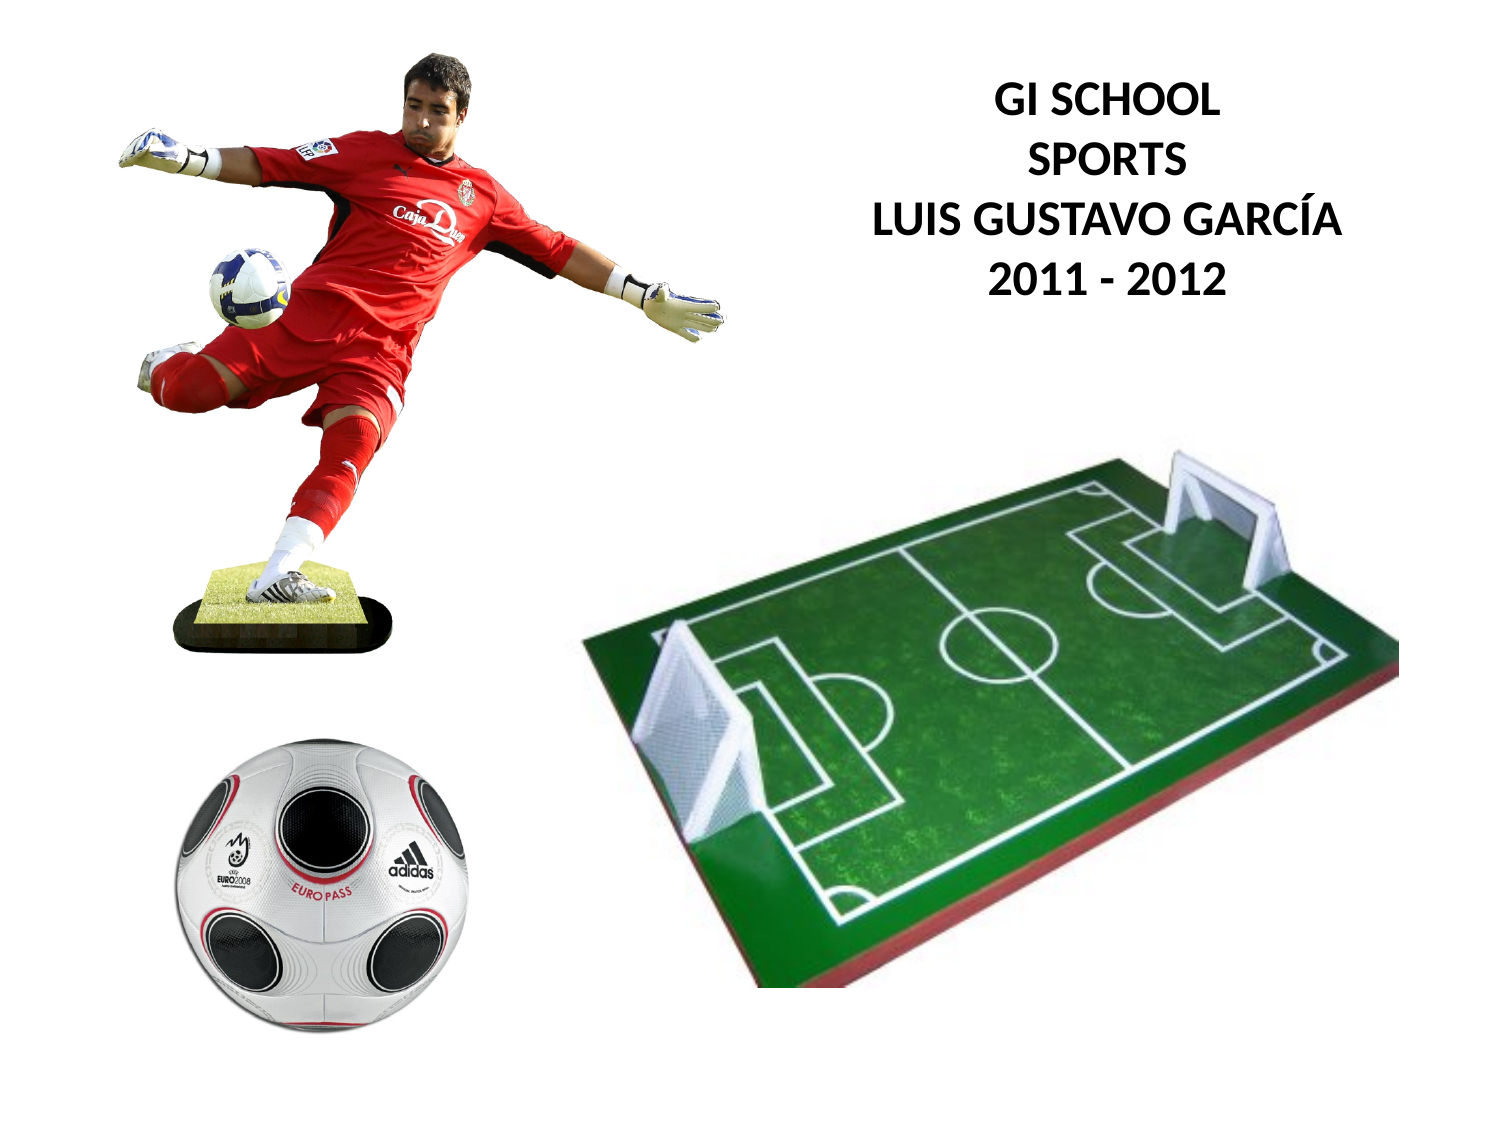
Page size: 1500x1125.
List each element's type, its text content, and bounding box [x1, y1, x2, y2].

text_box GI SCHOOL SPORTS LUIS GUSTAVO GARCÍA 2011 - 2012 [832, 58, 1383, 314]
picture [107, 48, 1399, 988]
picture [163, 726, 481, 1044]
